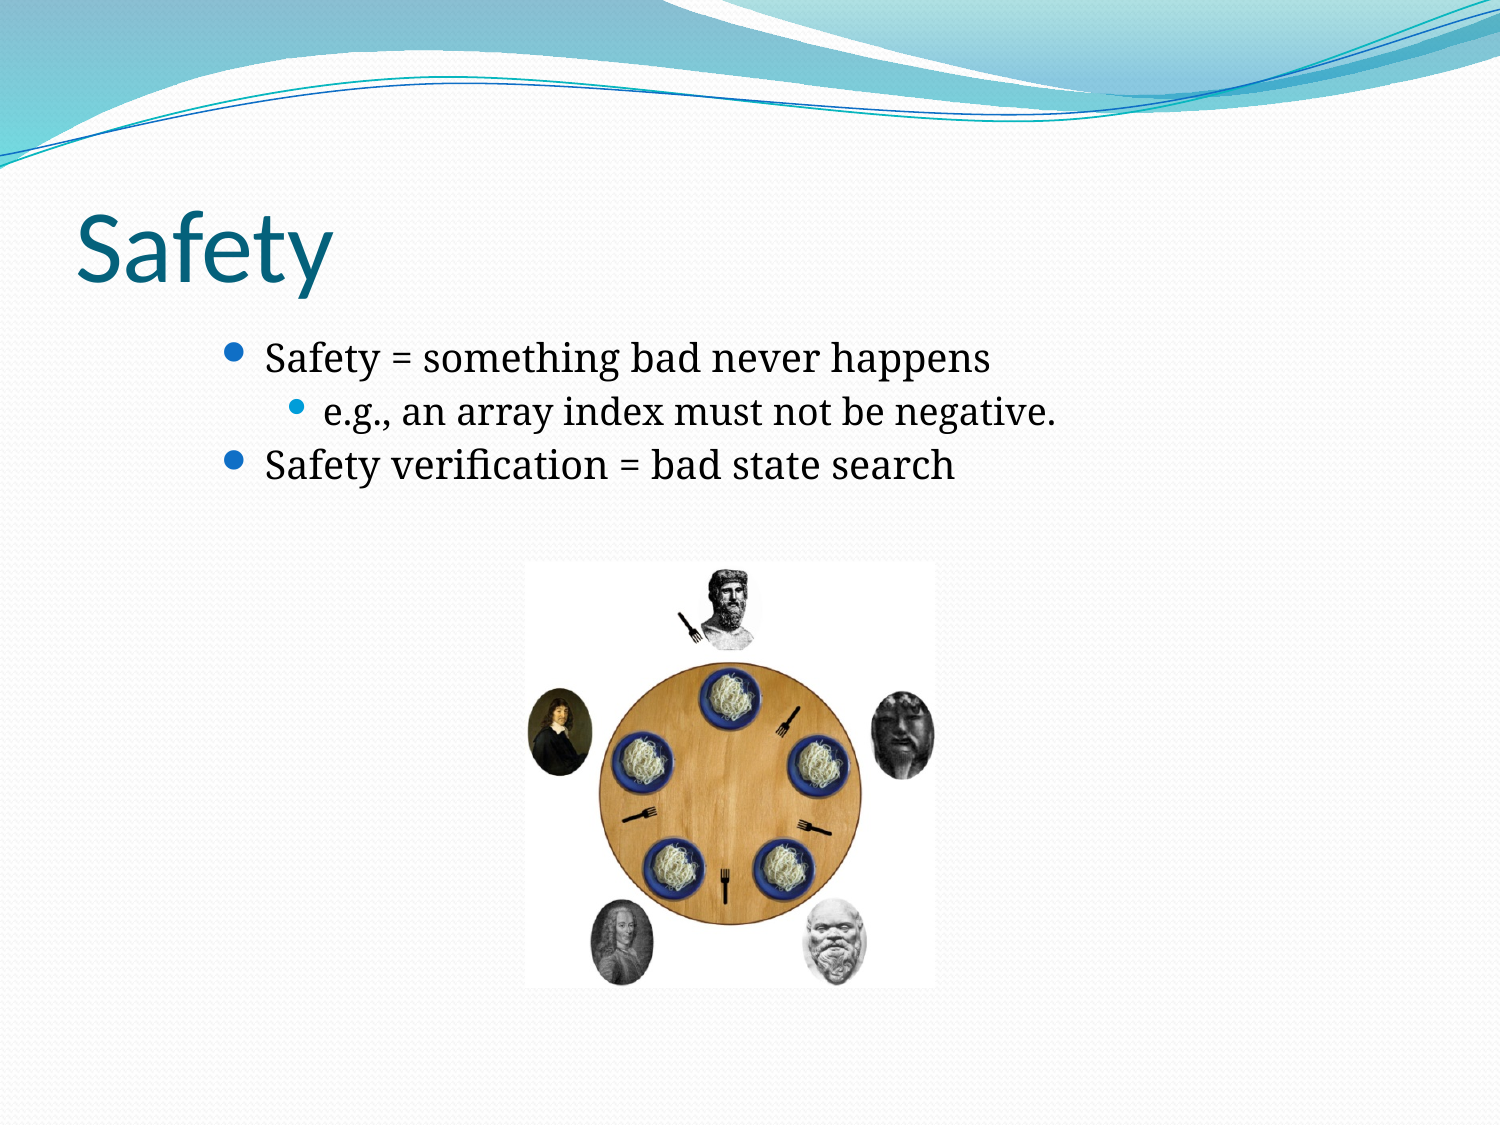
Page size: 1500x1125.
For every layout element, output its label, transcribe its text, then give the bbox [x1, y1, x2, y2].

title Safety [74, 115, 1438, 304]
list Safety = something bad never happens e.g., an array index must not be negative. Safety verification = bad state search [187, 324, 1313, 501]
picture [524, 562, 935, 988]
